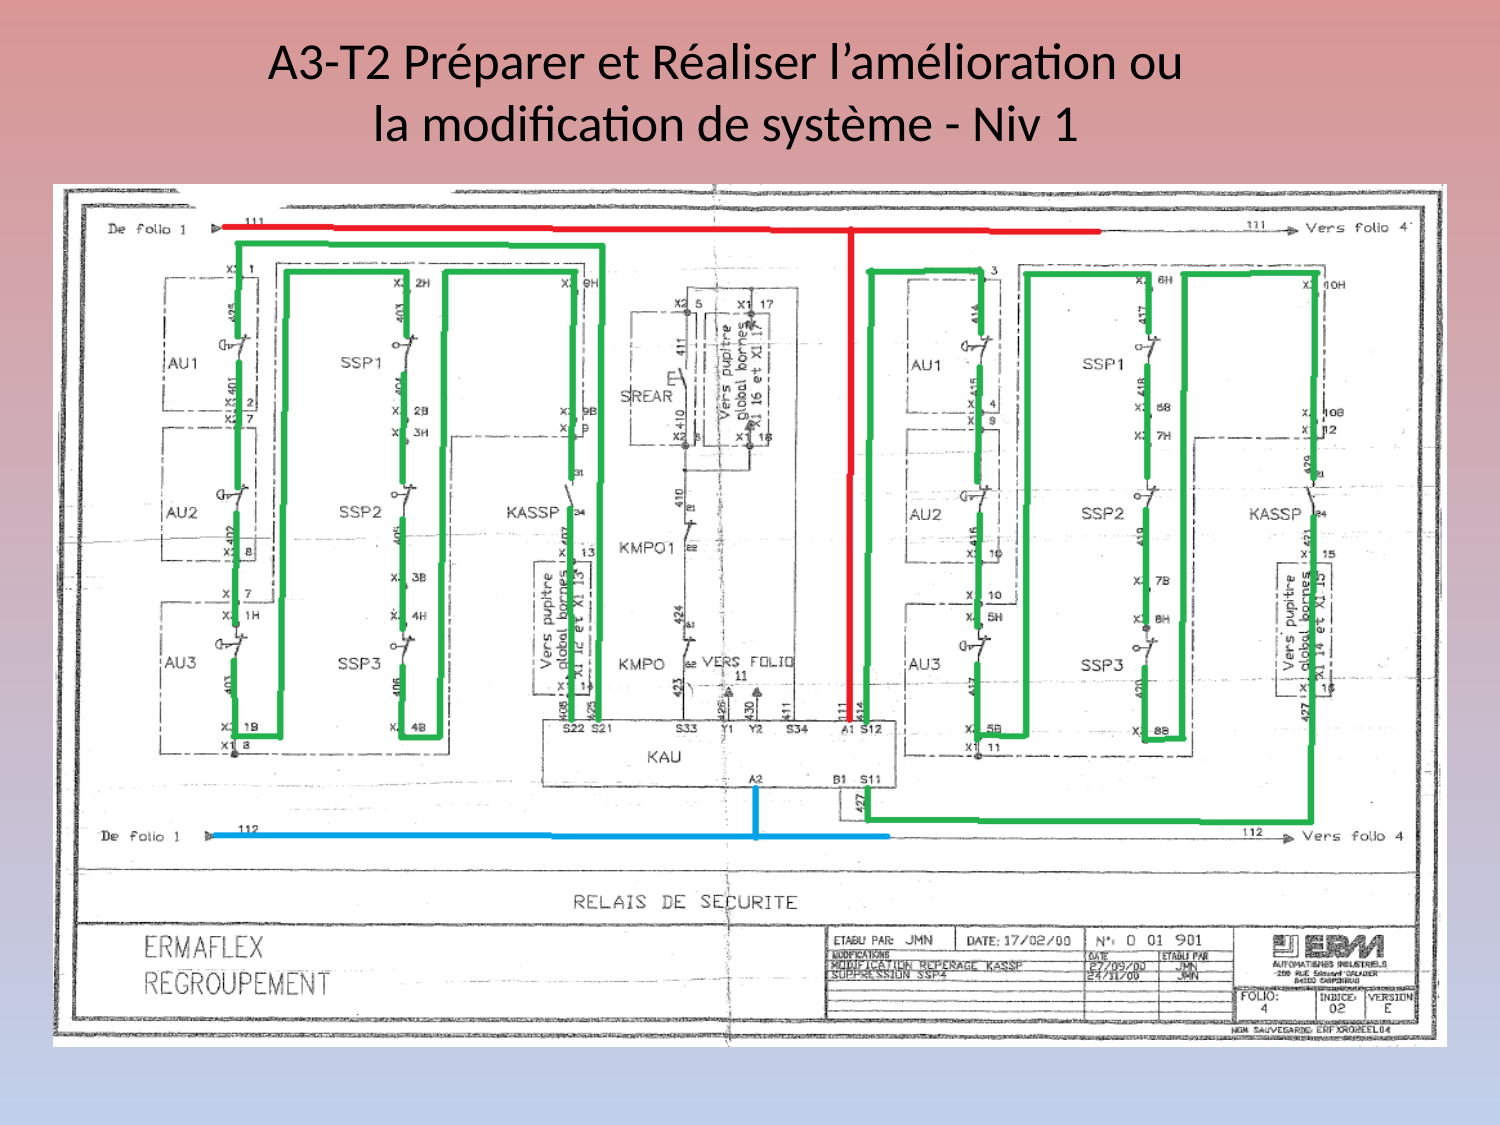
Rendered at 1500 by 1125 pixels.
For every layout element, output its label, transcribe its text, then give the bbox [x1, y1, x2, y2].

picture [52, 184, 1448, 1047]
title A3-T2 Préparer et Réaliser l’amélioration ou la modification de système - Niv 1 [242, 19, 1211, 161]
